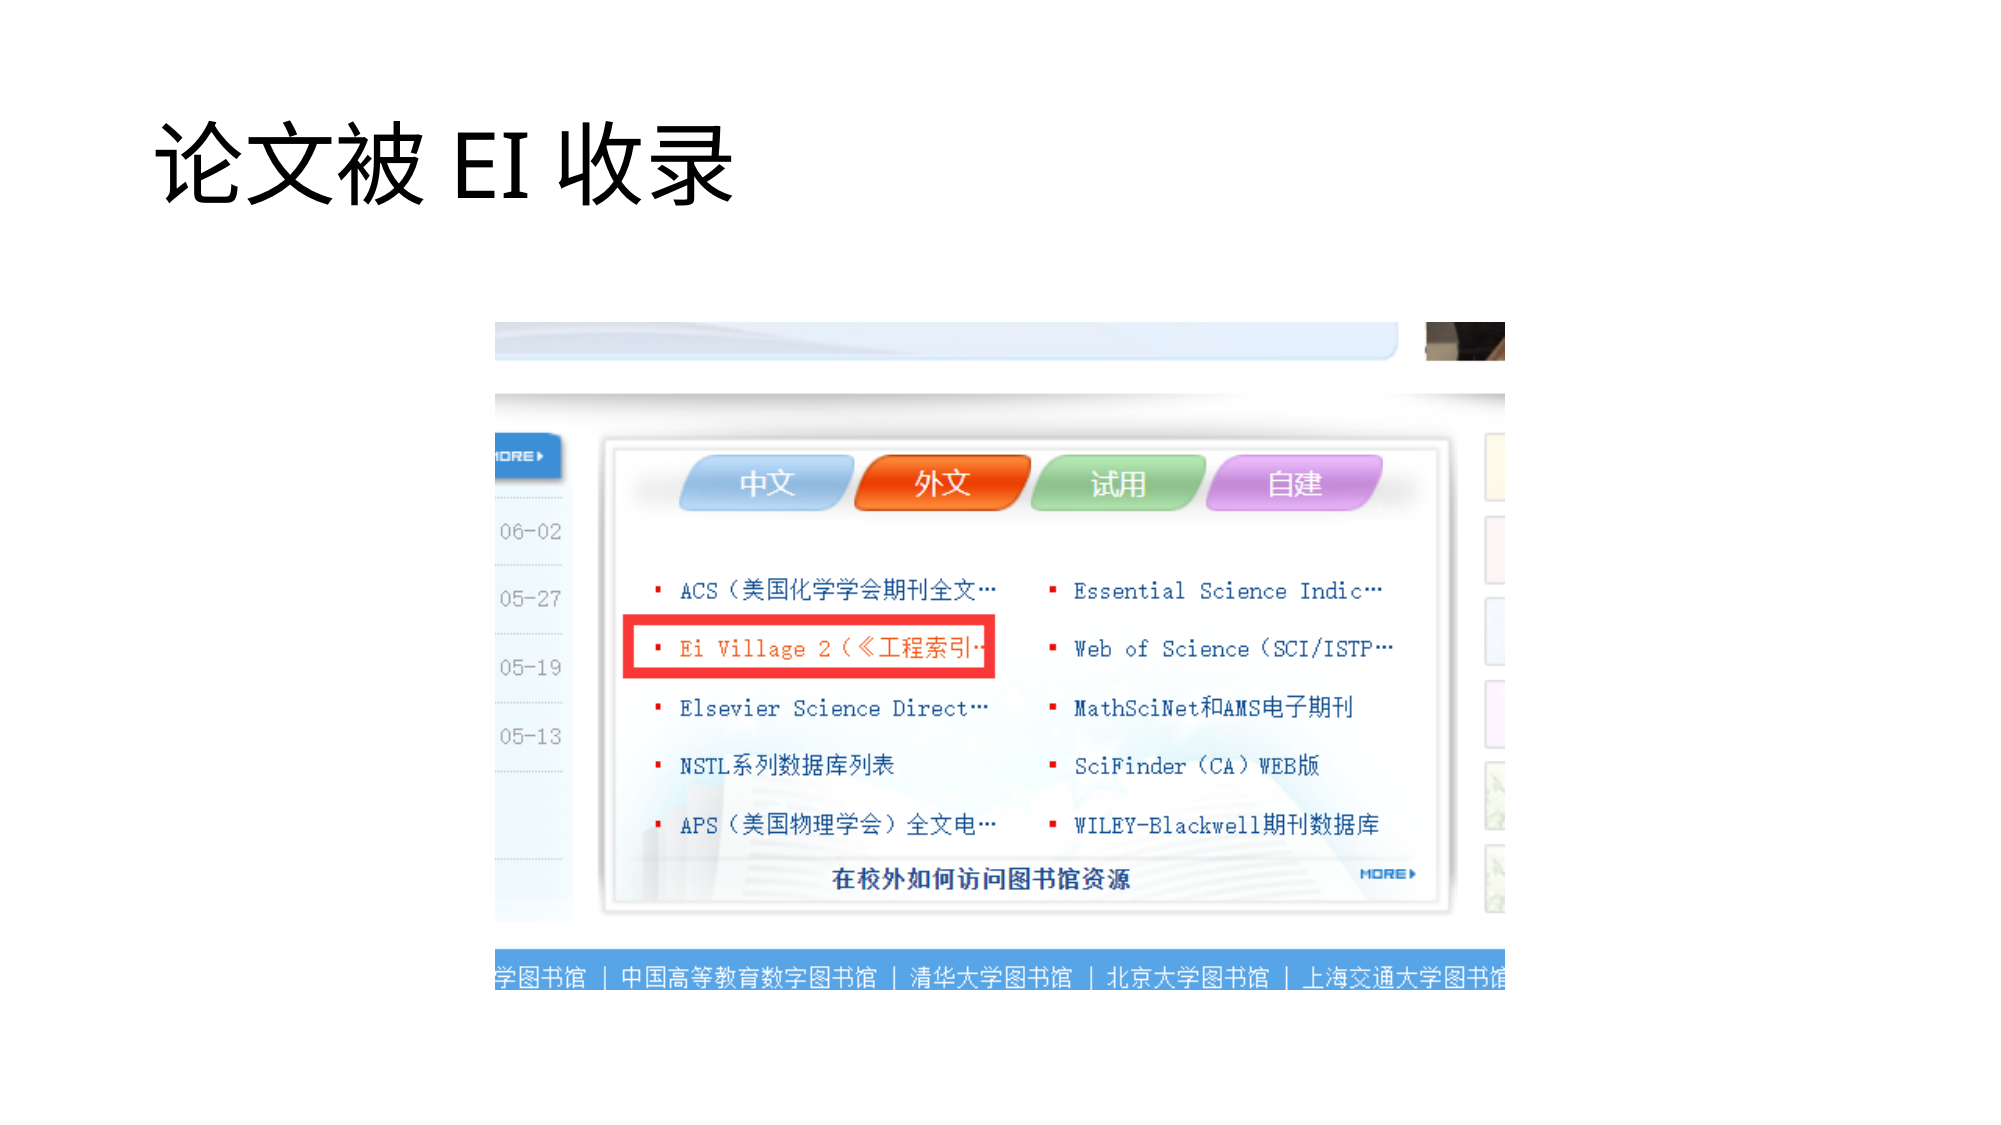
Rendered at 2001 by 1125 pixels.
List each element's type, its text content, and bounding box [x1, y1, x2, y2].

title 论文被EI收录 [137, 59, 1863, 278]
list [495, 322, 1505, 990]
